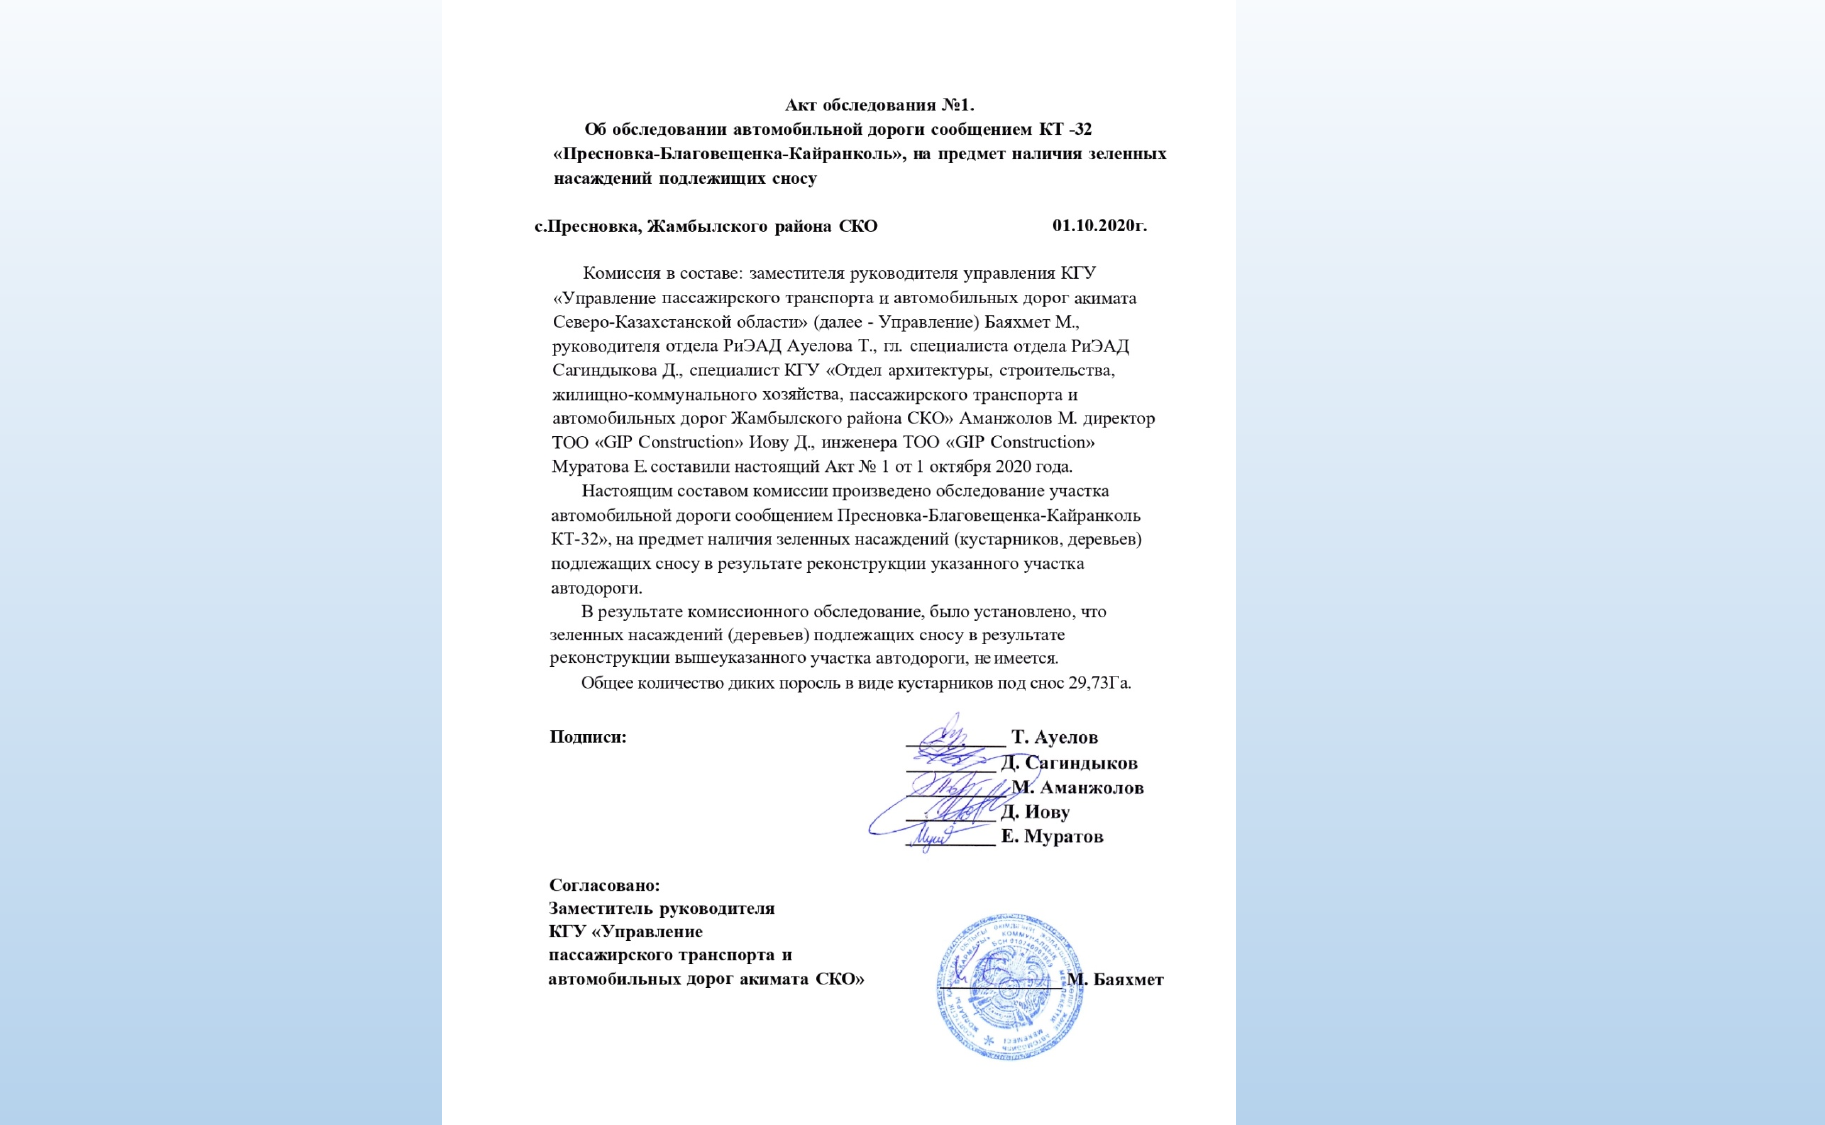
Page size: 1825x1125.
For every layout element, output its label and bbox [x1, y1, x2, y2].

picture [442, 0, 1236, 1125]
